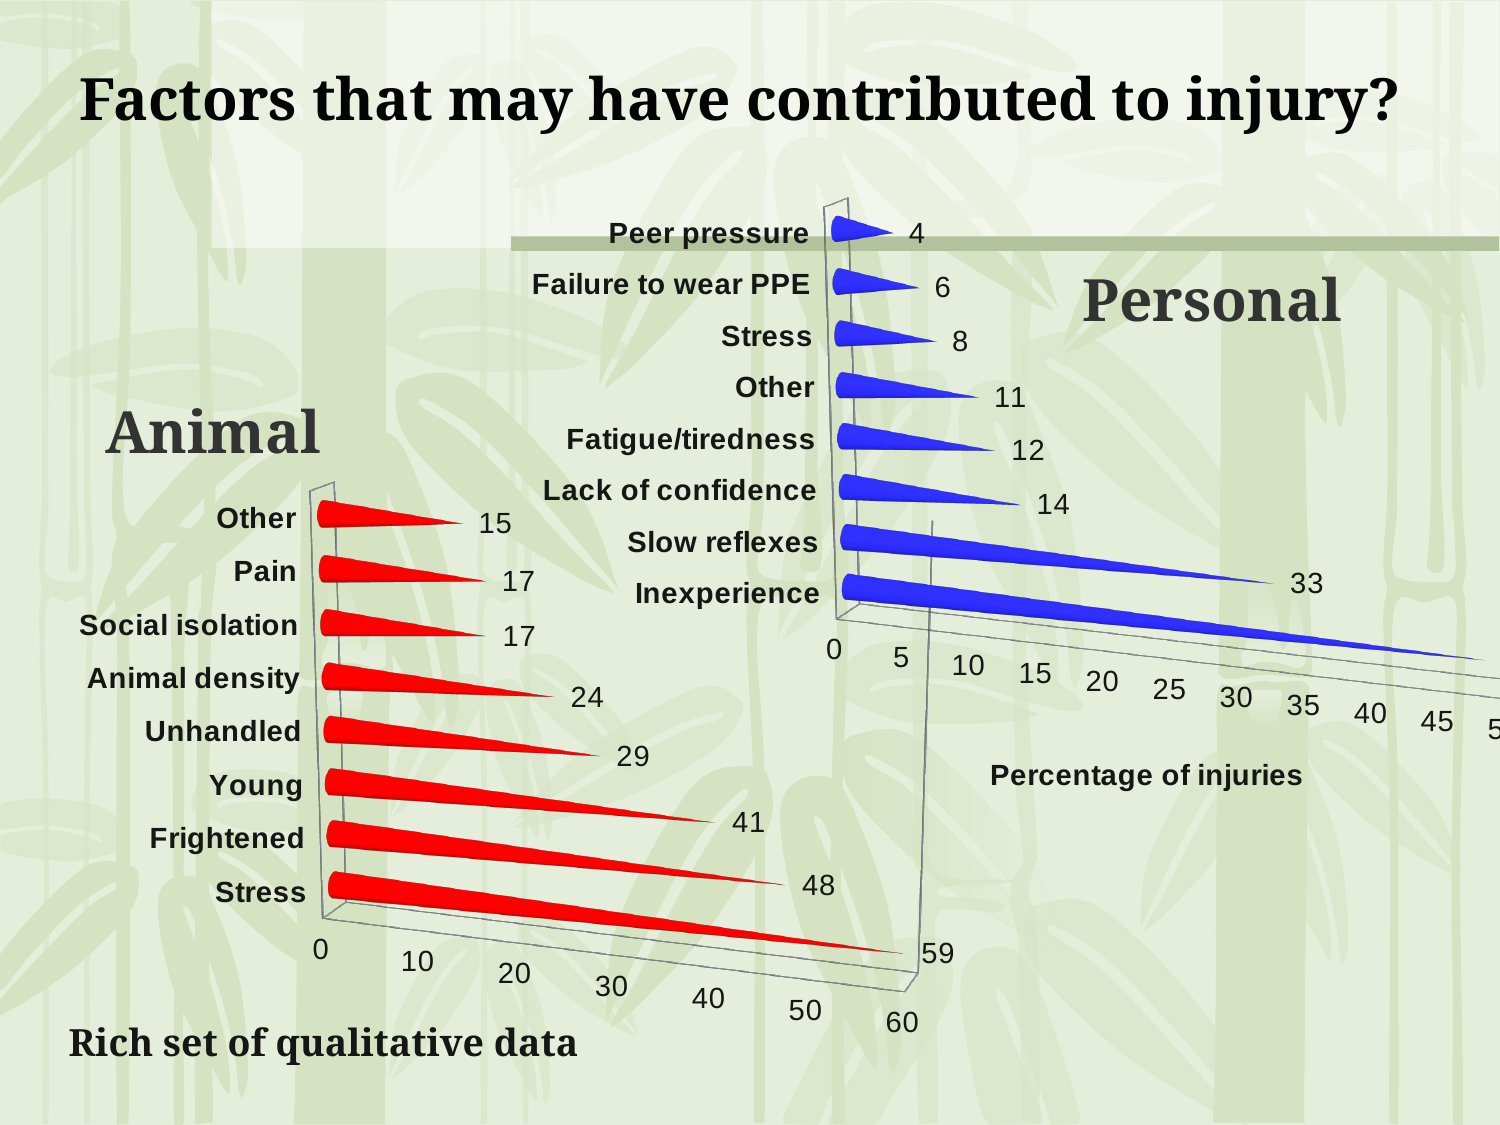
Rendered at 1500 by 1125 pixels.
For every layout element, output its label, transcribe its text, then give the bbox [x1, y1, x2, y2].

text_box Factors that may have contributed to injury? [64, 54, 1500, 173]
text_box Animal [90, 387, 336, 473]
chart [0, 184, 1500, 1125]
